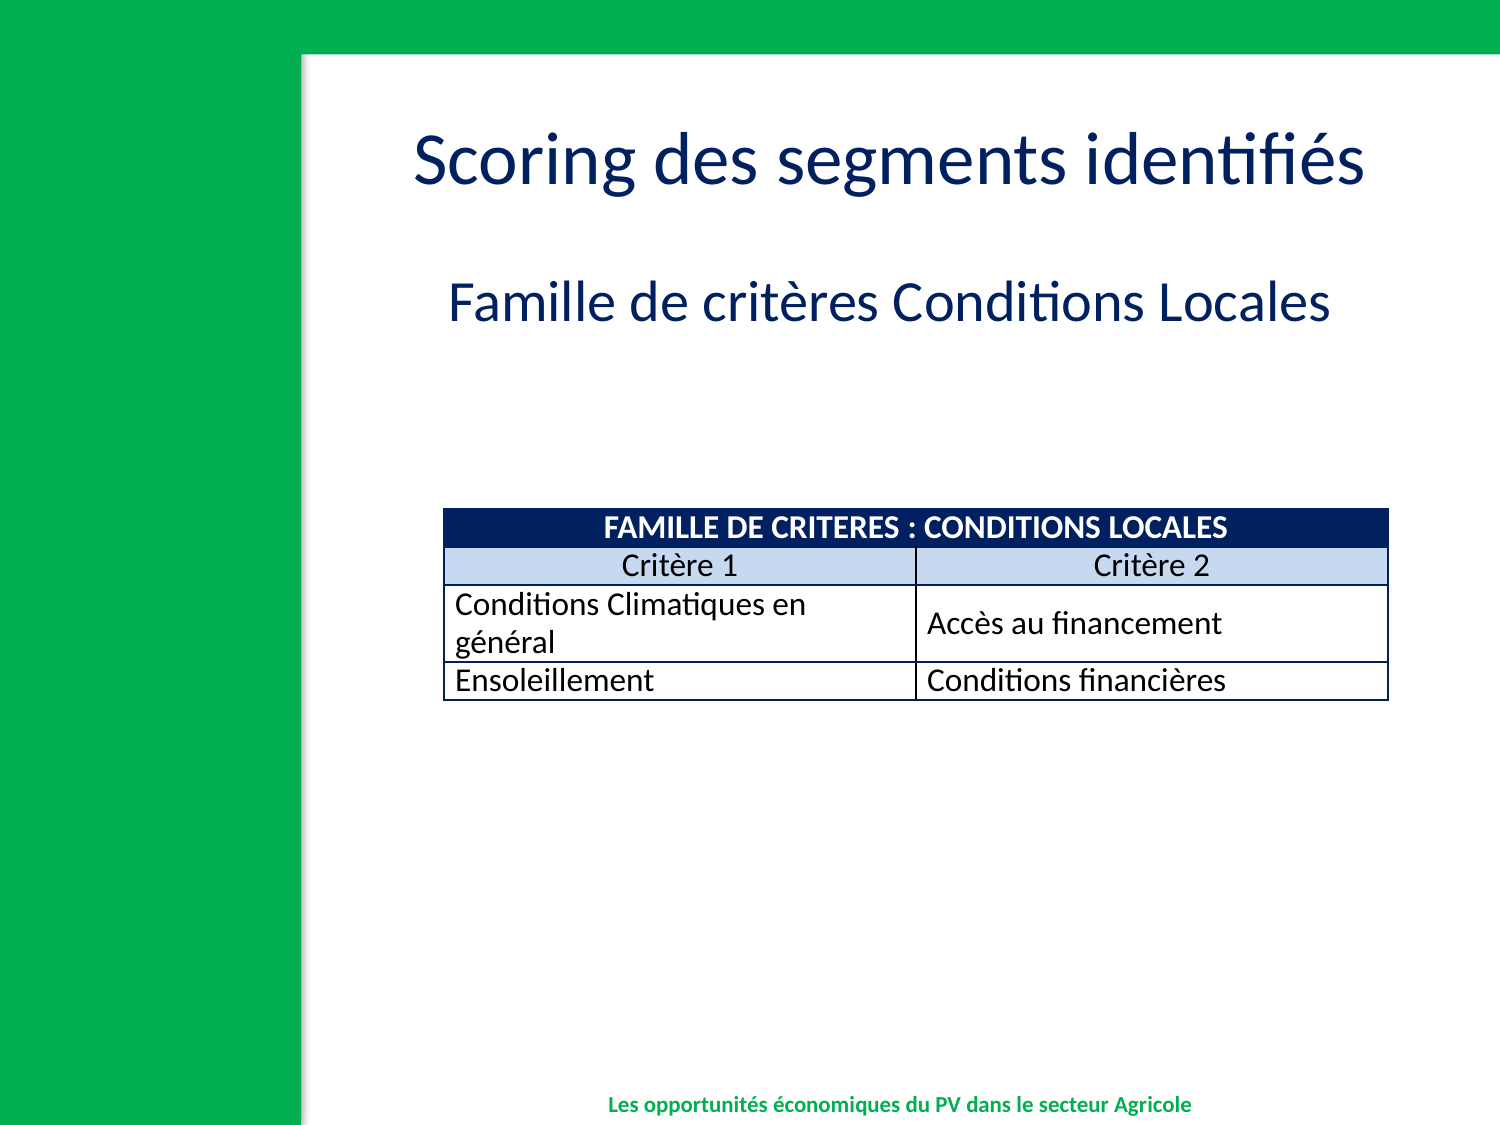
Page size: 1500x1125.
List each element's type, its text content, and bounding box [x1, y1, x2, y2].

text_box Scoring des segments identifiés [371, 101, 1408, 196]
table_header FAMILLE DE CRITERES : CONDITIONS LOCALES [445, 510, 1387, 546]
text_box Famille de critères Conditions Locales [371, 256, 1408, 350]
table_cell Conditions Climatiques en général [445, 586, 915, 661]
table_cell Critère 1 [445, 548, 915, 584]
table_cell Accès au financement [917, 586, 1387, 661]
table_cell Critère 2 [917, 548, 1387, 584]
table_cell Conditions financières [917, 663, 1387, 699]
table_cell Ensoleillement [445, 663, 915, 699]
